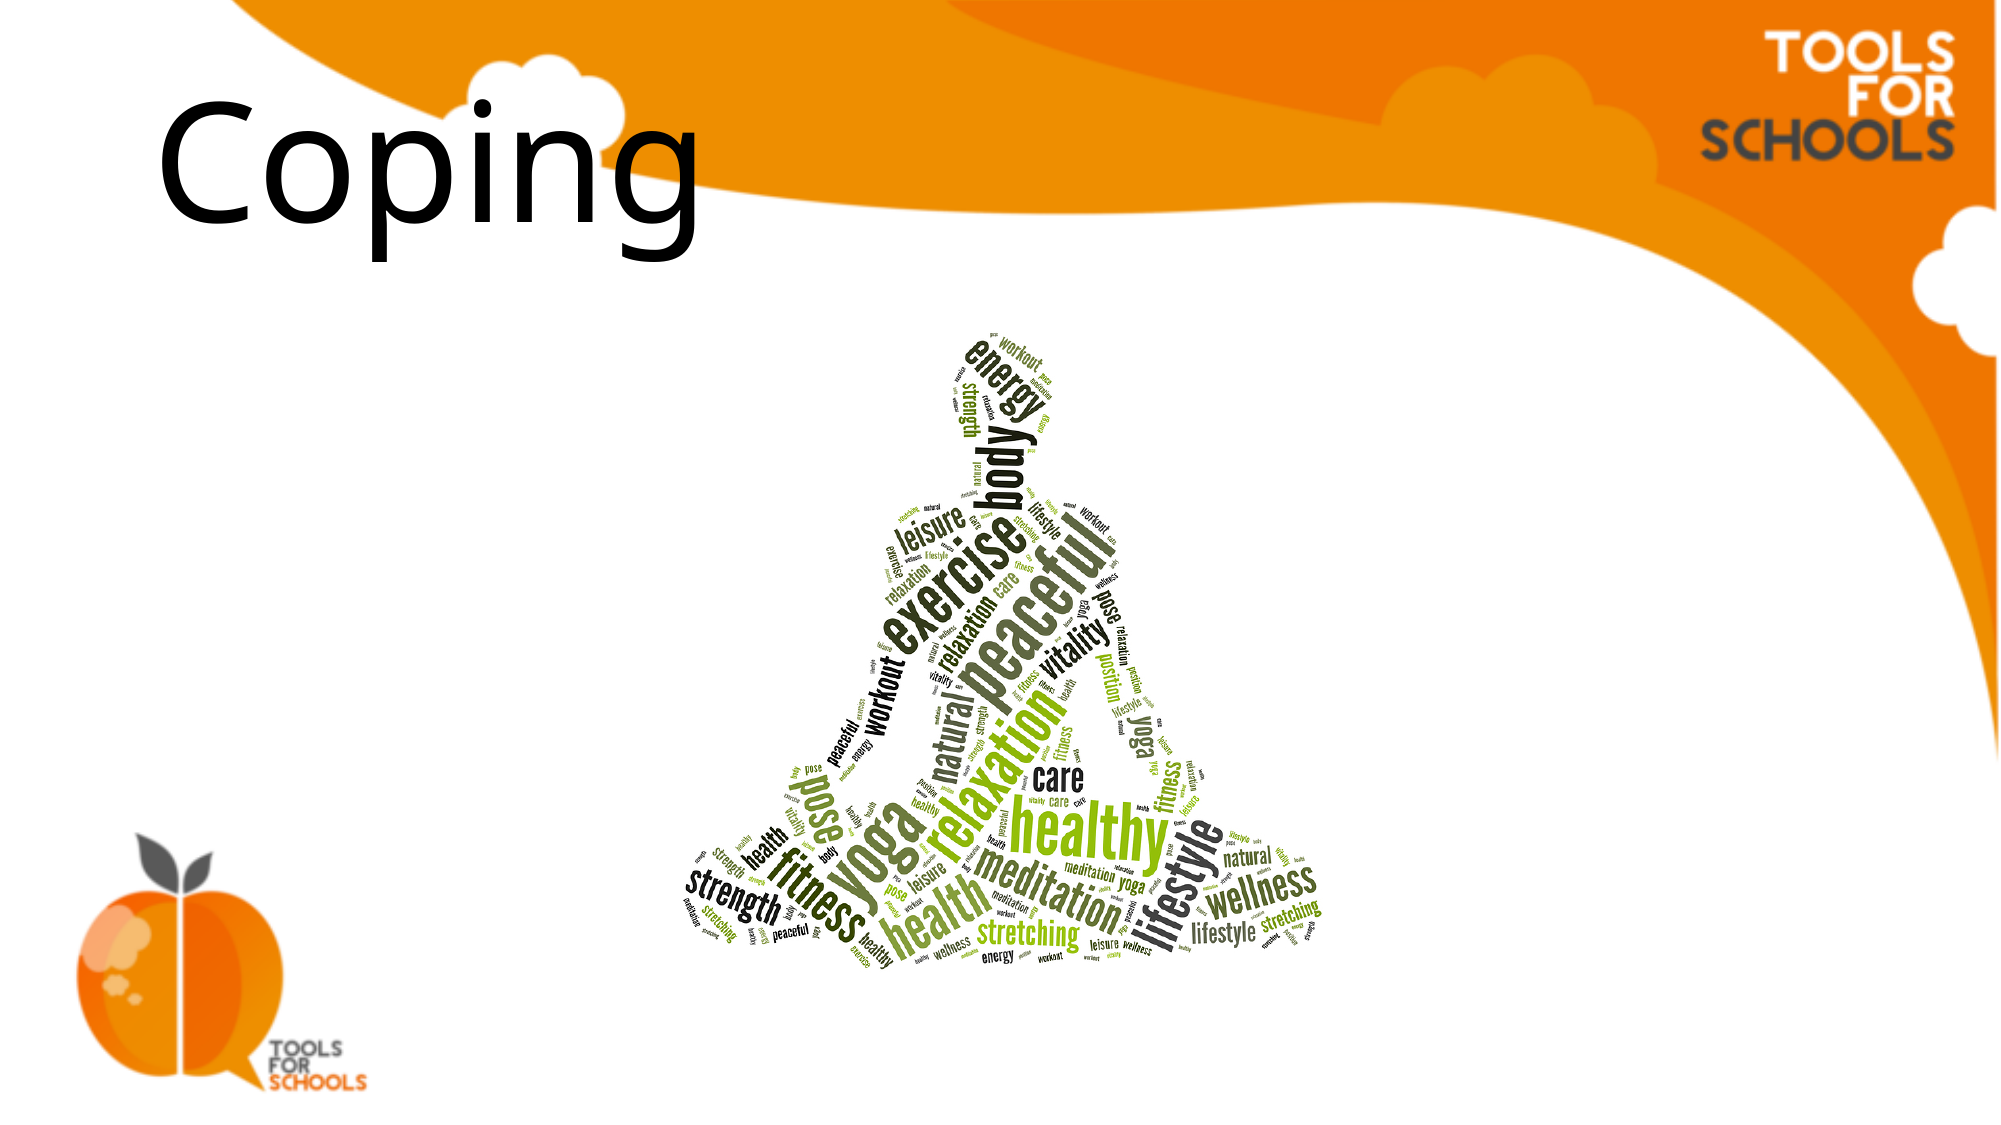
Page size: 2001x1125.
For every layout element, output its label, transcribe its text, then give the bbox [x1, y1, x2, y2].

picture [0, 0, 2001, 1125]
title Coping [137, 59, 1863, 278]
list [643, 299, 1357, 1014]
